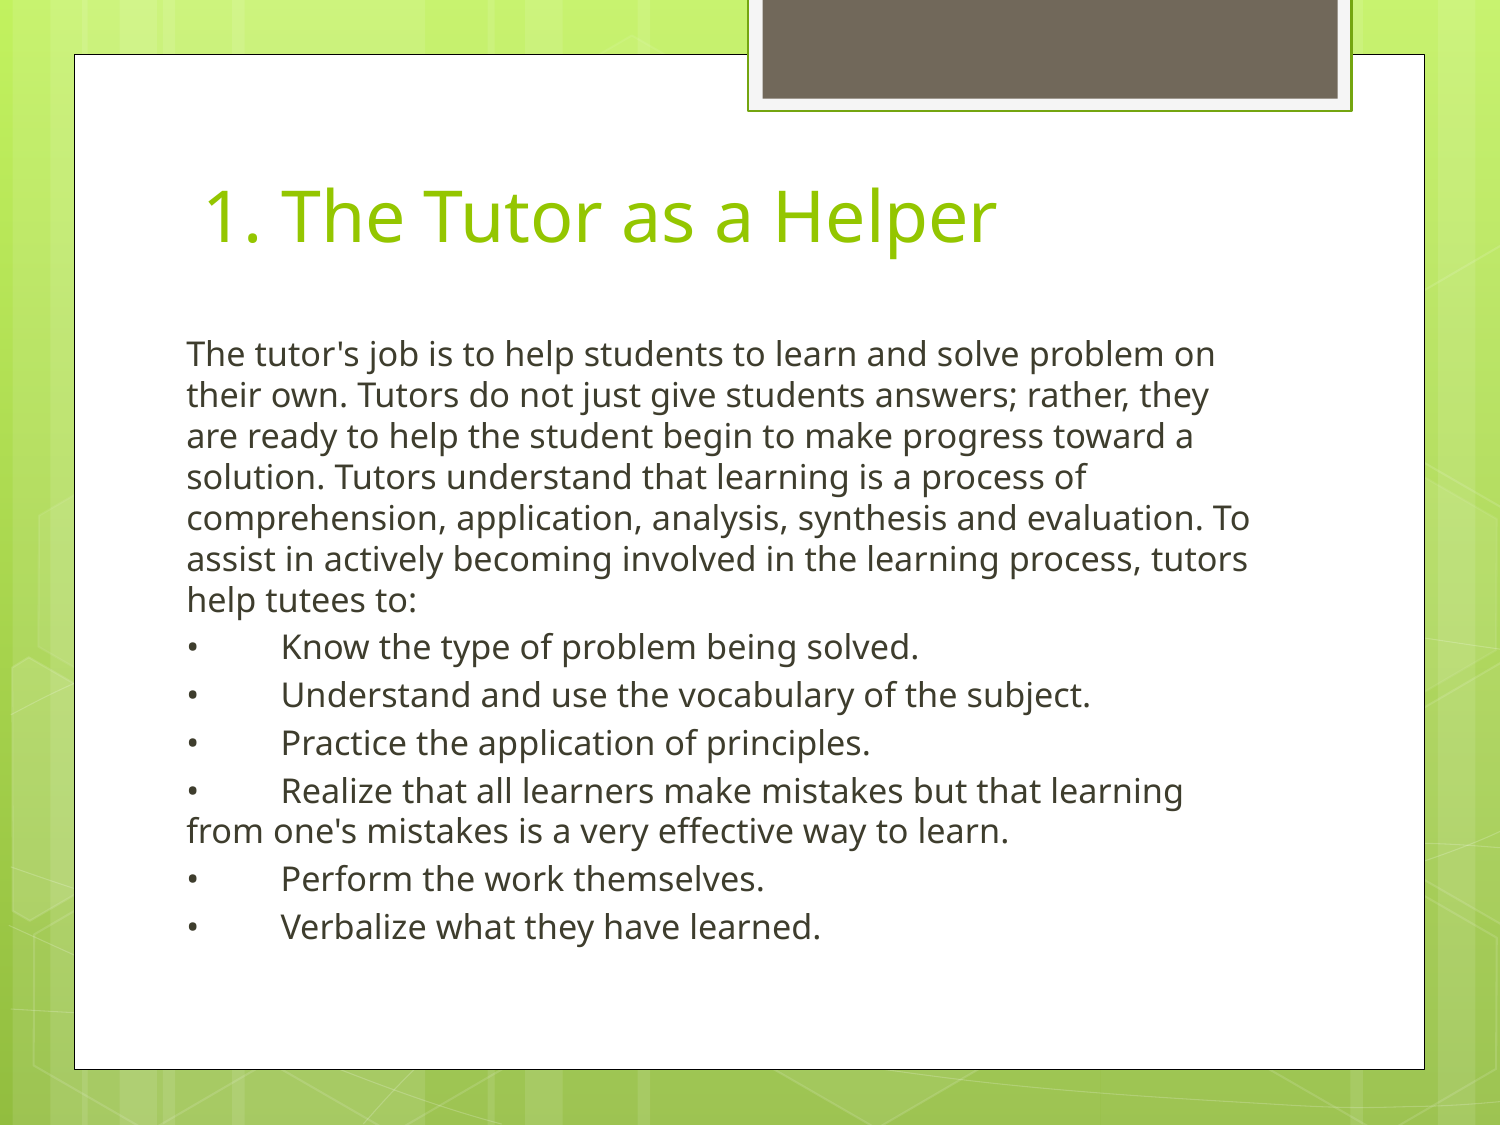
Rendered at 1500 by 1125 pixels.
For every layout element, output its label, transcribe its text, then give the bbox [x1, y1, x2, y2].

title 1. The Tutor as a Helper [187, 162, 1340, 350]
list The tutor's job is to help students to learn and solve problem on their own. Tutors do not just give students answers; rather, they are ready to help the student begin to make progress toward a solution. Tutors understand that learning is a process of comprehension, application, analysis, synthesis and evaluation. To assist in actively becoming involved in the learning process, tutors help tutees to: • Know the type of problem being solved. • Understand and use the vocabulary of the subject. • Practice the application of principles. • Realize that all learners make mistakes but that learning from one's mistakes is a very effective way to learn. • Perform the work themselves. • Verbalize what they have learned. [171, 324, 1283, 957]
